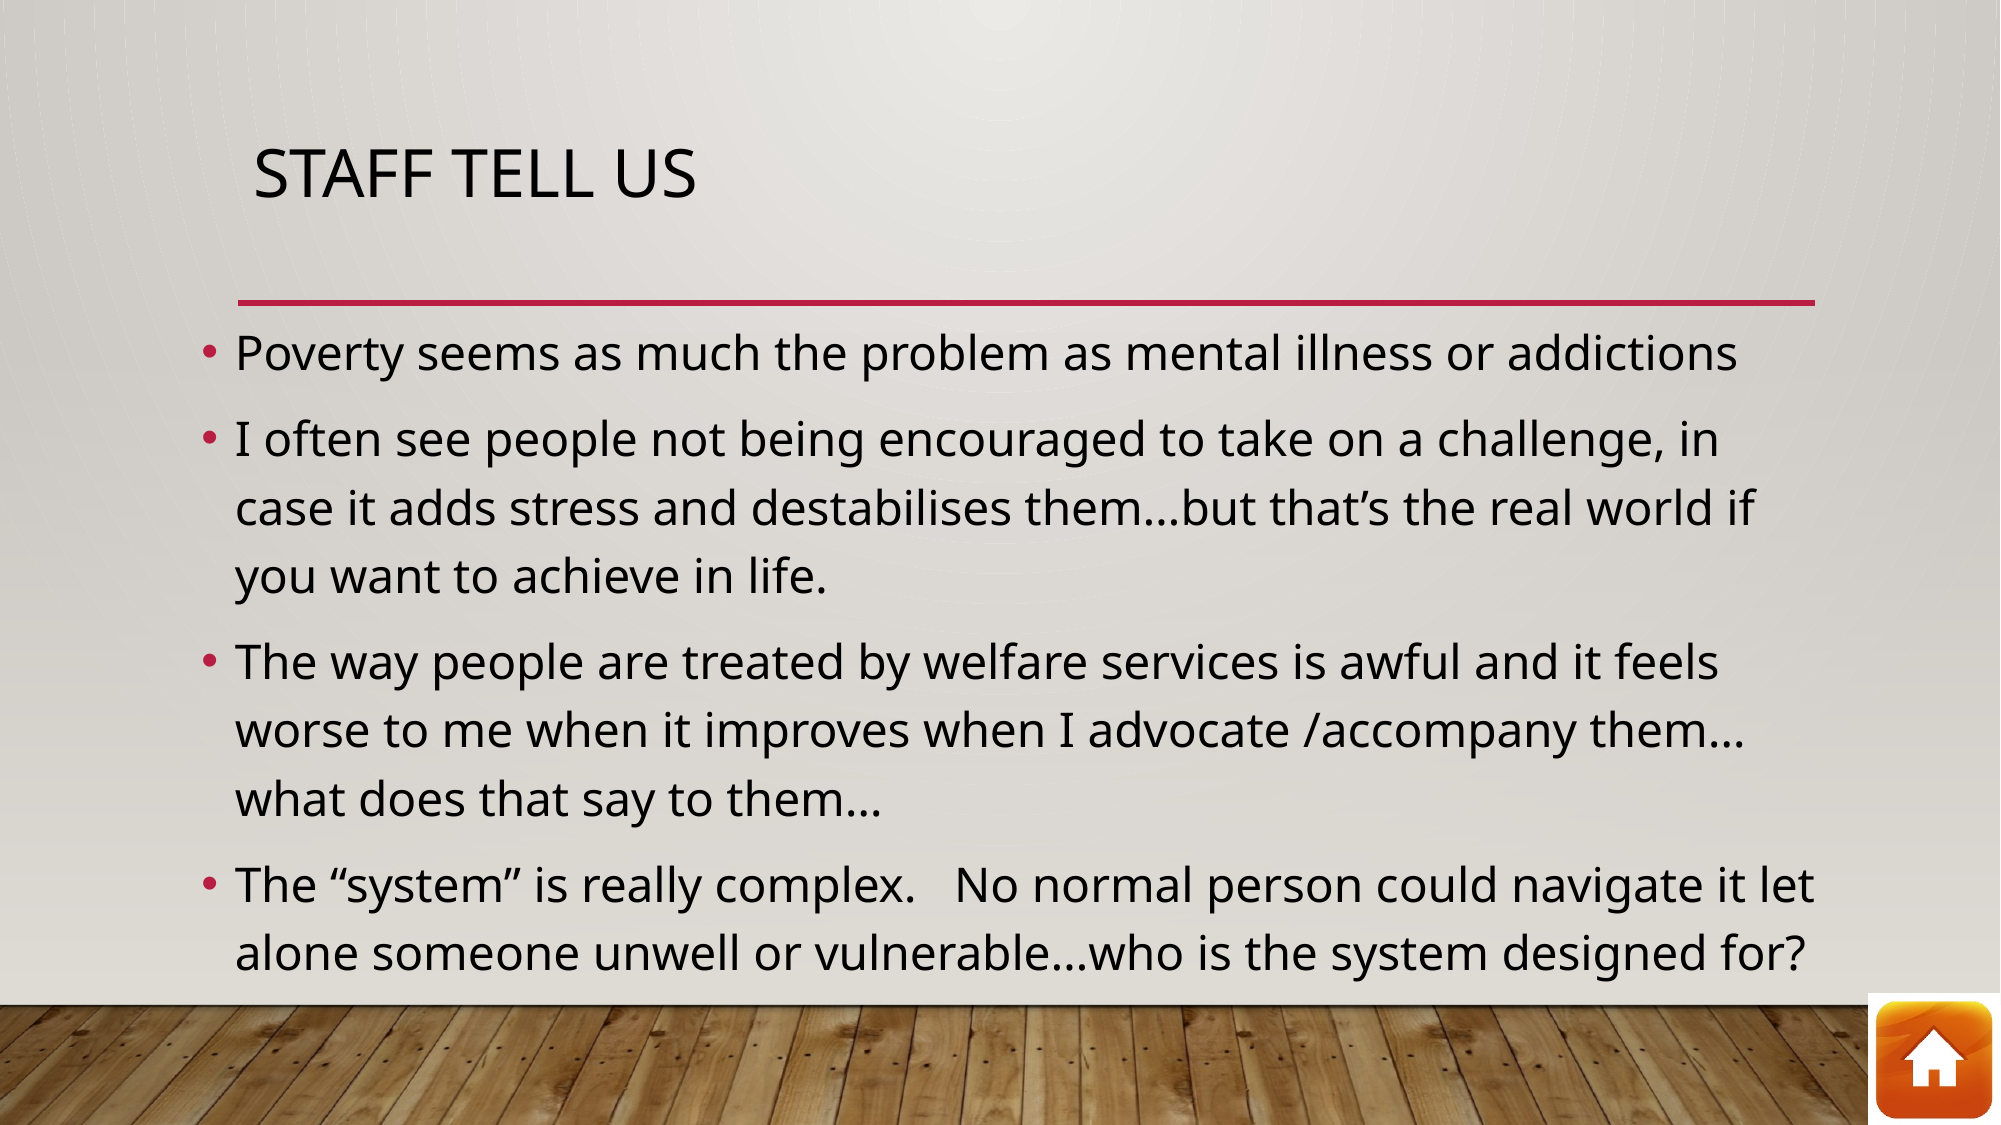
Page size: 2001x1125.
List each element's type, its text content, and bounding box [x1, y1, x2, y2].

list Poverty seems as much the problem as mental illness or addictions I often see people not being encouraged to take on a challenge, in case it adds stress and destabilises them…but that’s the real world if you want to achieve in life. The way people are treated by welfare services is awful and it feels worse to me when it improves when I advocate /accompany them…what does that say to them… The “system” is really complex. No normal person could navigate it let alone someone unwell or vulnerable…who is the system designed for? [186, 304, 1839, 1007]
title Staff TELL US [238, 131, 1814, 304]
picture [0, 992, 2000, 1125]
